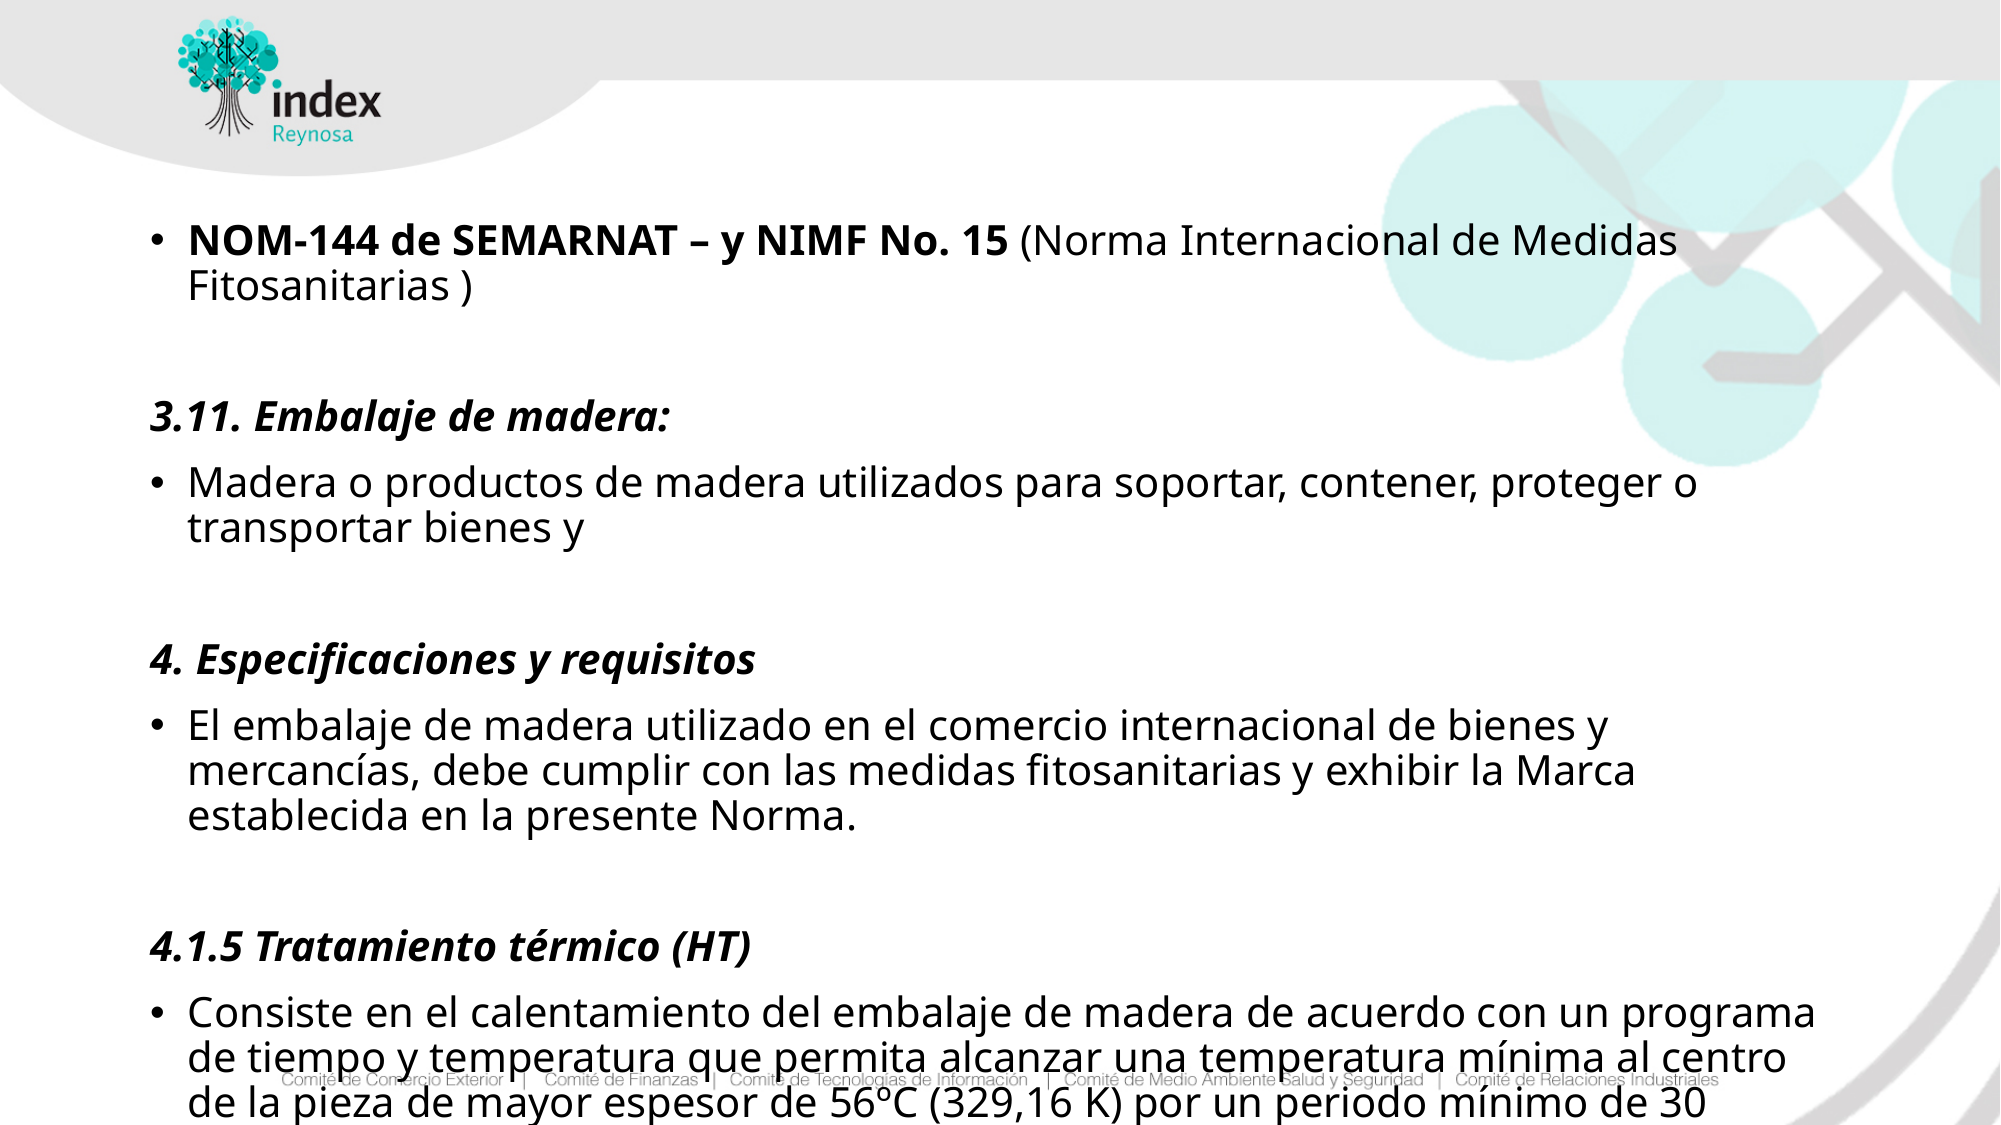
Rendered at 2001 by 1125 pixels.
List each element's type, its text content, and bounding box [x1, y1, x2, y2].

text_box NOM-144 de SEMARNAT – y NIMF No. 15 (Norma Internacional de Medidas Fitosanitarias ) 3.11. Embalaje de madera: Madera o productos de madera utilizados para soportar, contener, proteger o transportar bienes y 4. Especificaciones y requisitos El embalaje de madera utilizado en el comercio internacional de bienes y mercancías, debe cumplir con las medidas fitosanitarias y exhibir la Marca establecida en la presente Norma. 4.1.5 Tratamiento térmico (HT) Consiste en el calentamiento del embalaje de madera de acuerdo con un programa de tiempo y temperatura que permita alcanzar una temperatura mínima al centro de la pieza de mayor espesor de 56ºC (329,16 K) por un periodo mínimo de 30 minutos continuos. [135, 211, 1861, 916]
picture [0, 0, 2000, 1125]
